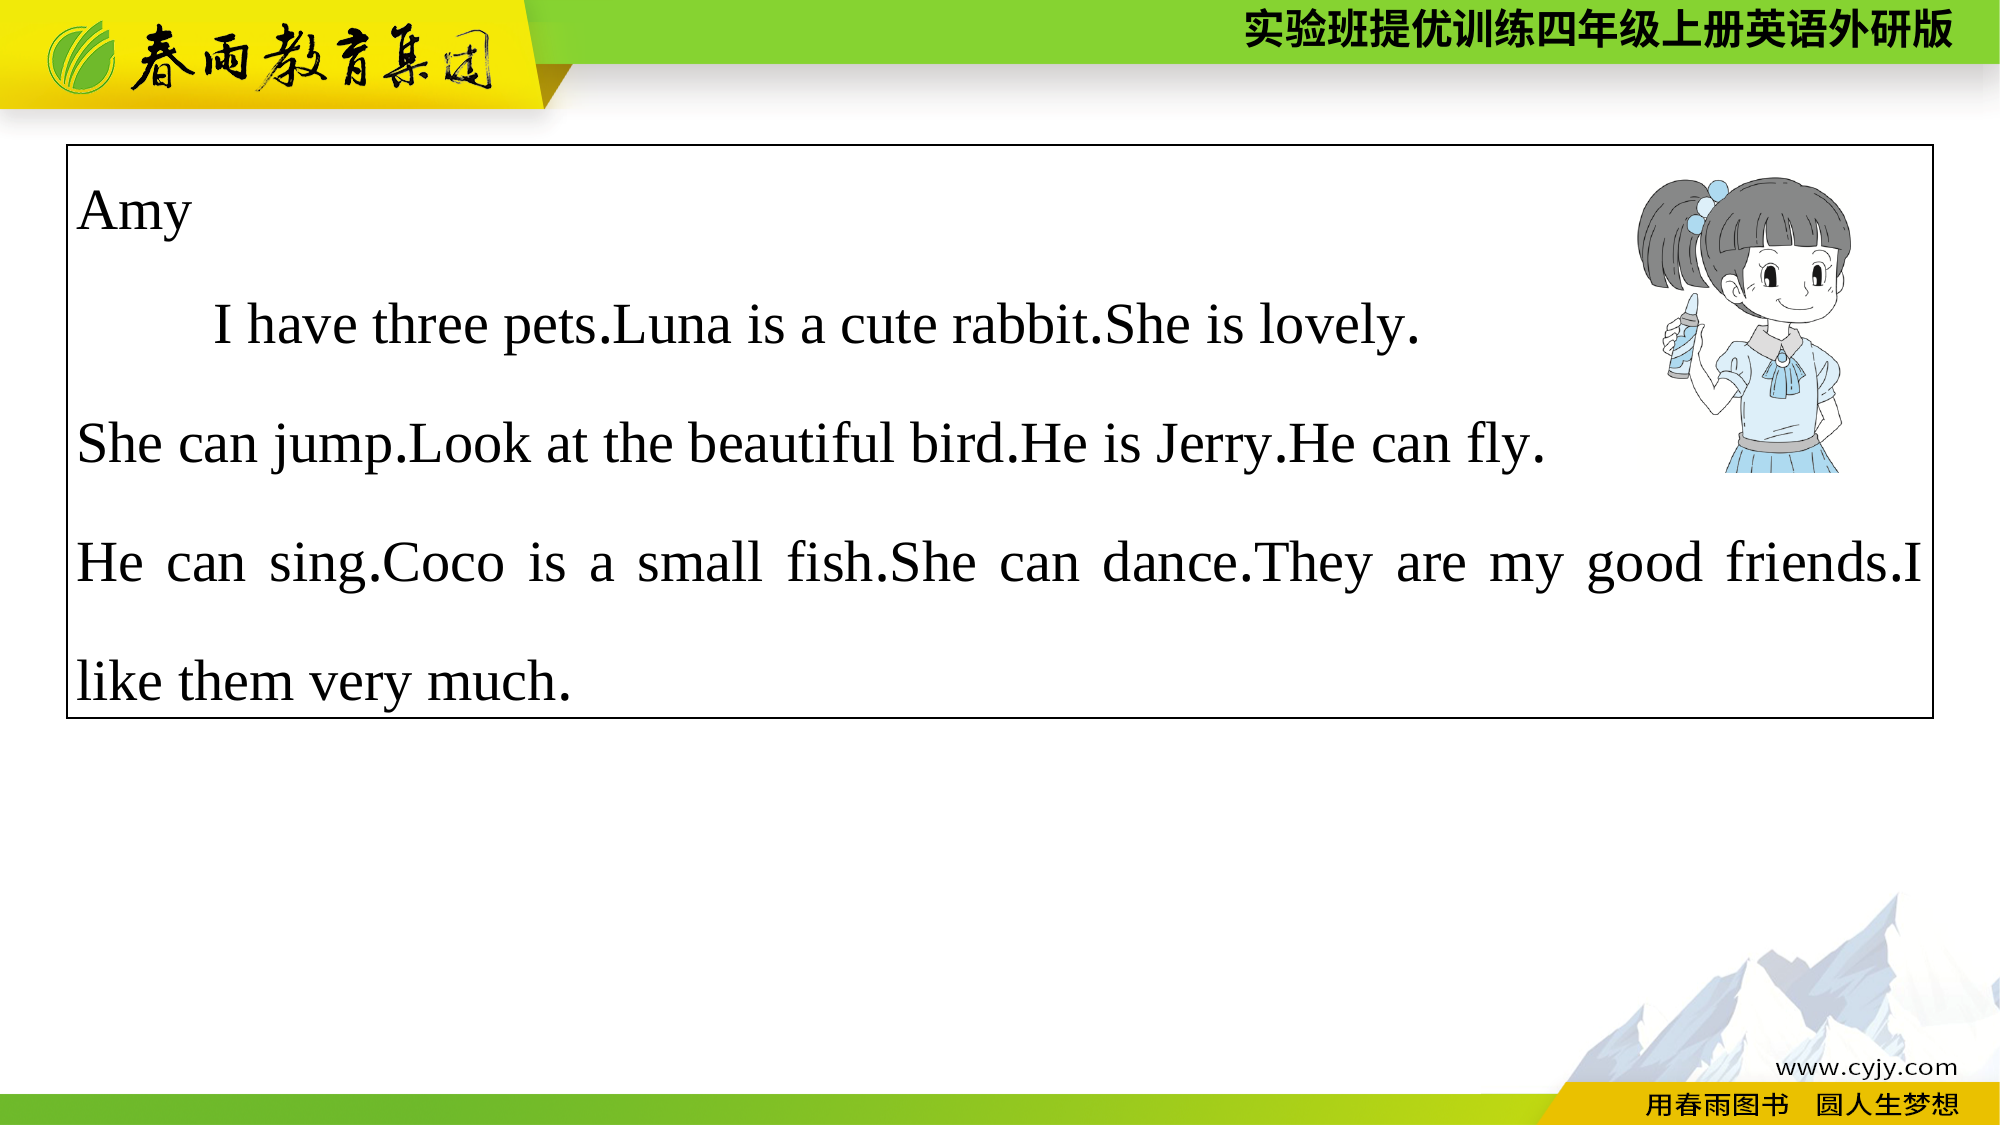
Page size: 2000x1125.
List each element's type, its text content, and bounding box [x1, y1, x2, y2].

table_header Amy I have three pets.Luna is a cute rabbit.She is lovely. She can jump.Look at the beautiful bird.He is Jerry.He can fly. He can sing.Coco is a small fish.She can dance.They are my good friends.I like them very much. [68, 146, 1932, 717]
picture [0, 0, 2000, 1125]
